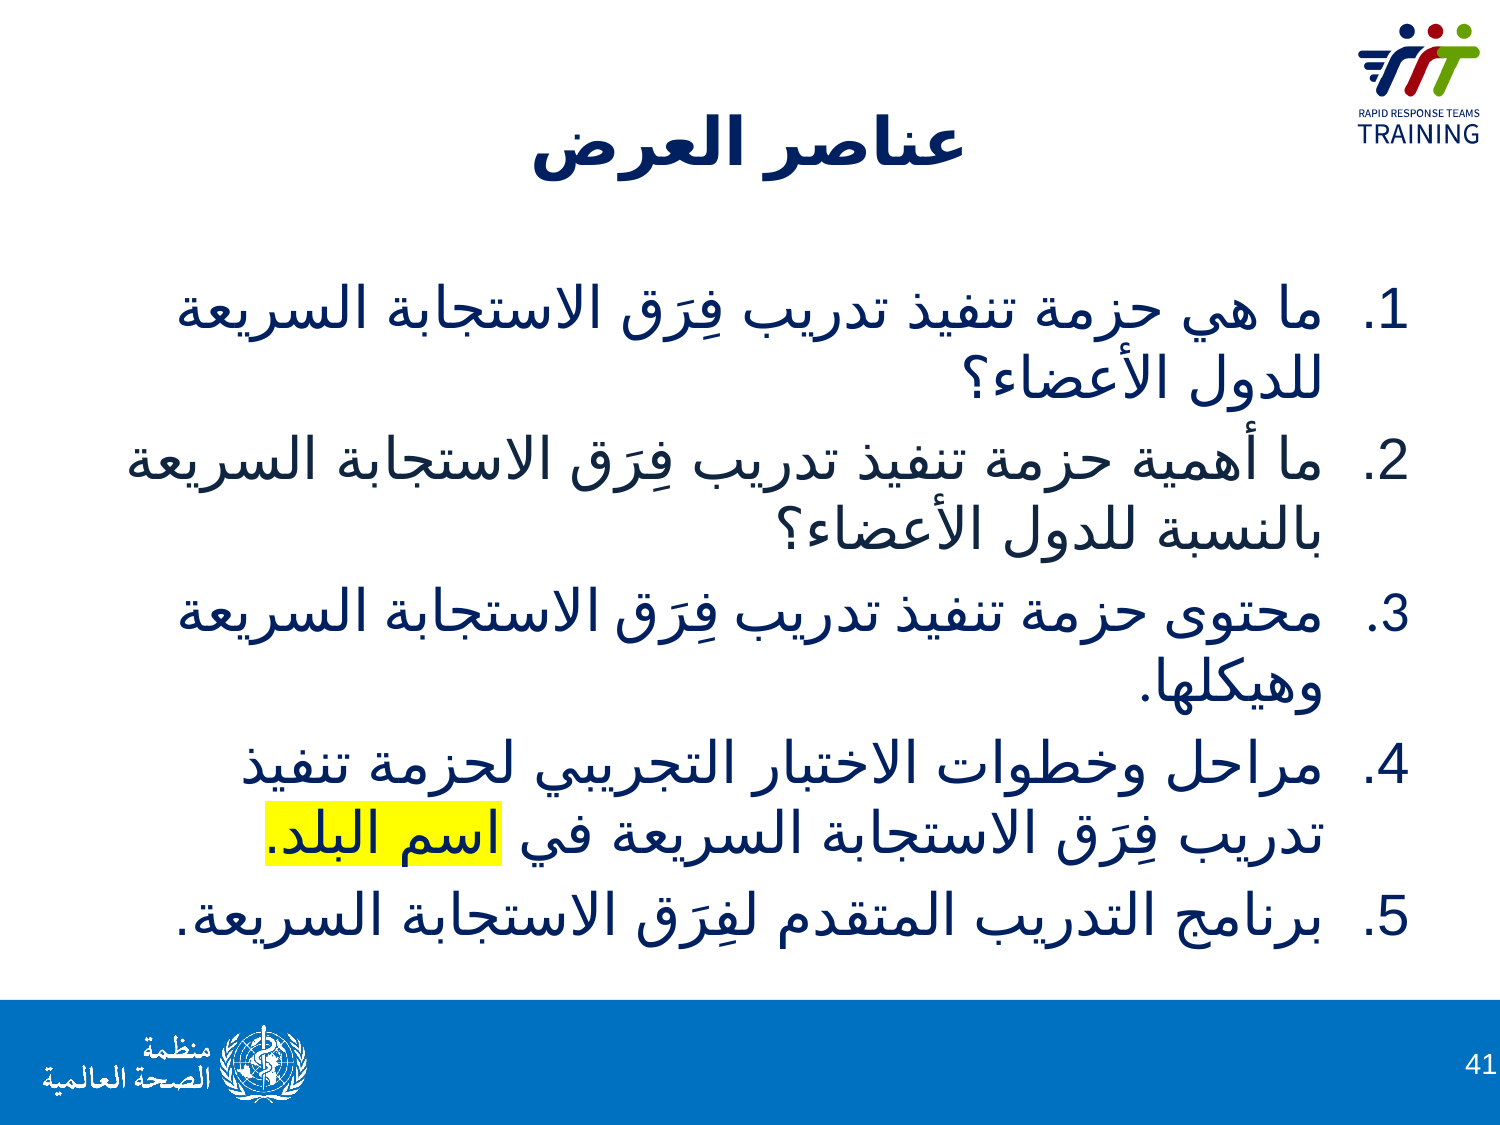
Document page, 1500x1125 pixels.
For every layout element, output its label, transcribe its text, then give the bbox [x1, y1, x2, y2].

title عناصر العرض [75, 45, 1425, 233]
list ما هي حزمة تنفيذ تدريب فِرَق الاستجابة السريعة للدول الأعضاء؟ ما أهمية حزمة تنفيذ تدريب فِرَق الاستجابة السريعة بالنسبة للدول الأعضاء؟ محتوى حزمة تنفيذ تدريب فِرَق الاستجابة السريعة وهيكلها. مراحل وخطوات الاختبار التجريبي لحزمة تنفيذ تدريب فِرَق الاستجابة السريعة في اسم البلد. برنامج التدريب المتقدم لفِرَق الاستجابة السريعة. [75, 262, 1425, 978]
picture [1357, 23, 1480, 144]
picture [43, 1025, 307, 1103]
